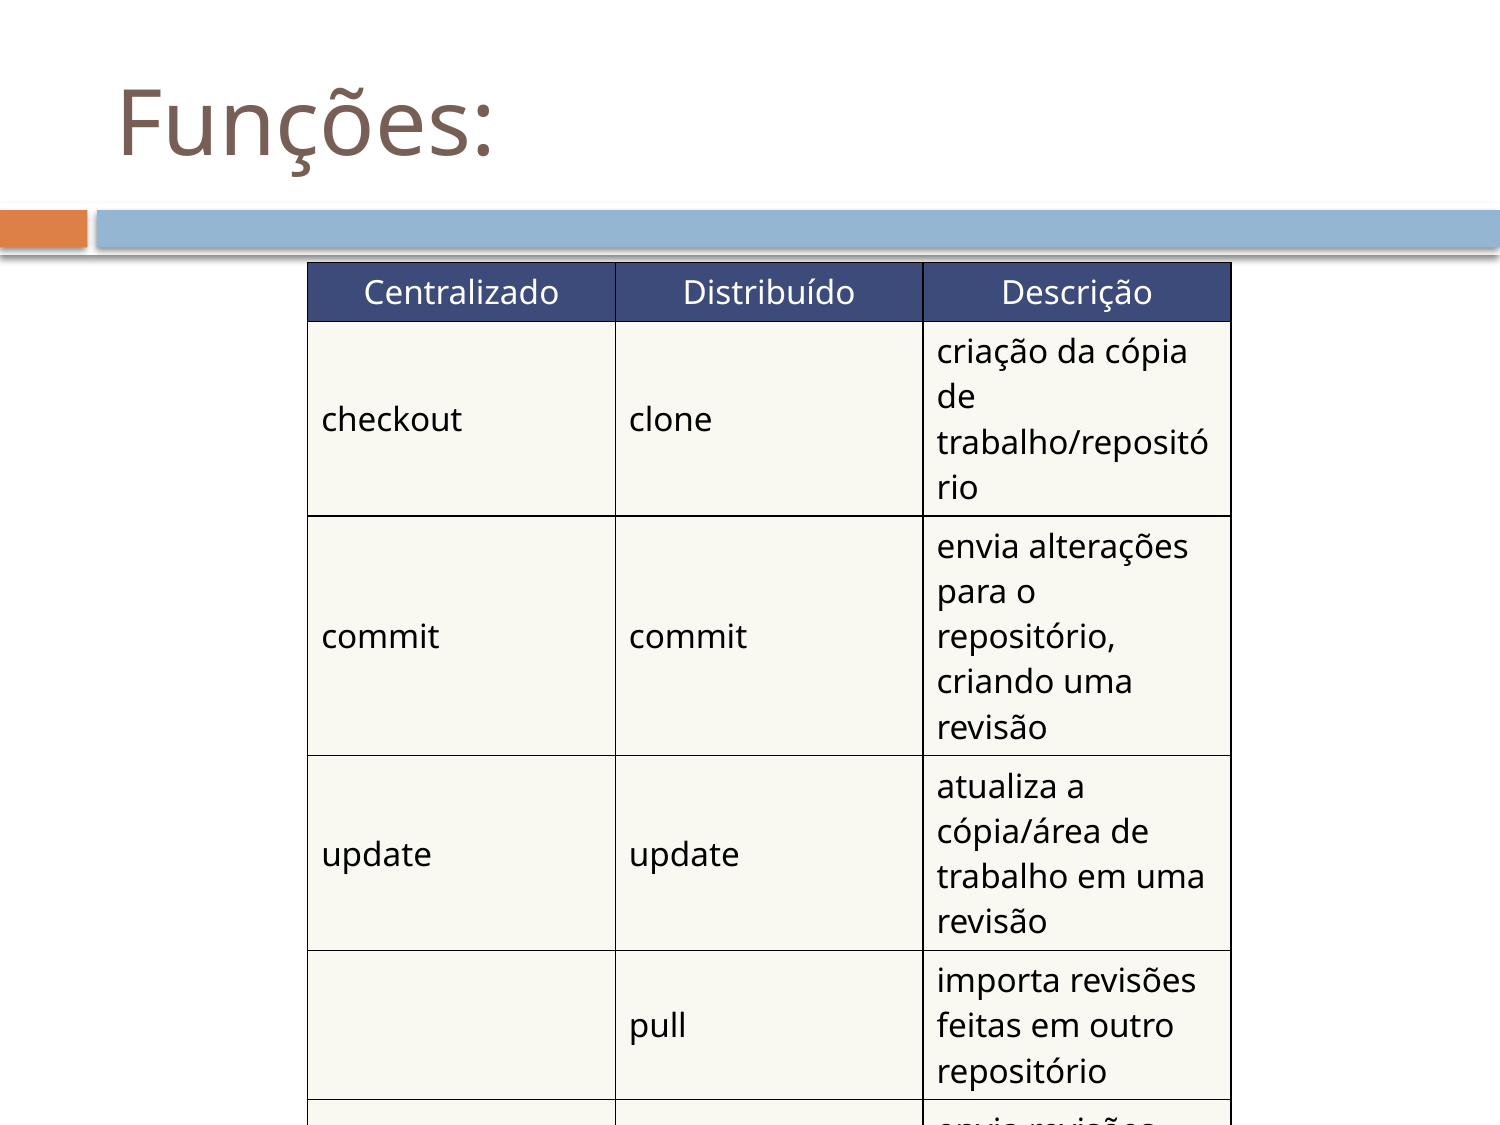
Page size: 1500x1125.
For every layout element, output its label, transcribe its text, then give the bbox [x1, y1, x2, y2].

table_cell importa revisões feitas em outro repositório [924, 951, 1230, 1099]
table_cell [308, 1100, 615, 1125]
table_header Descrição [924, 263, 1230, 321]
table_cell update [616, 756, 922, 950]
table_cell update [308, 756, 615, 950]
table_cell clone [616, 322, 922, 515]
table_cell envia alterações para o repositório, criando uma revisão [924, 517, 1230, 755]
table_cell commit [308, 517, 615, 755]
table_header Distribuído [616, 263, 922, 321]
table_header Centralizado [308, 263, 615, 321]
title Funções: [100, 37, 1438, 200]
table_cell commit [616, 517, 922, 755]
table_cell criação da cópia de trabalho/repositório [924, 322, 1230, 515]
table_cell pull [616, 951, 922, 1099]
table_cell push [616, 1100, 922, 1125]
table_cell checkout [308, 322, 615, 515]
table_cell [308, 951, 615, 1099]
table_cell atualiza a cópia/área de trabalho em uma revisão [924, 756, 1230, 950]
table_cell envia revisões locais para outro repositório [924, 1100, 1230, 1125]
